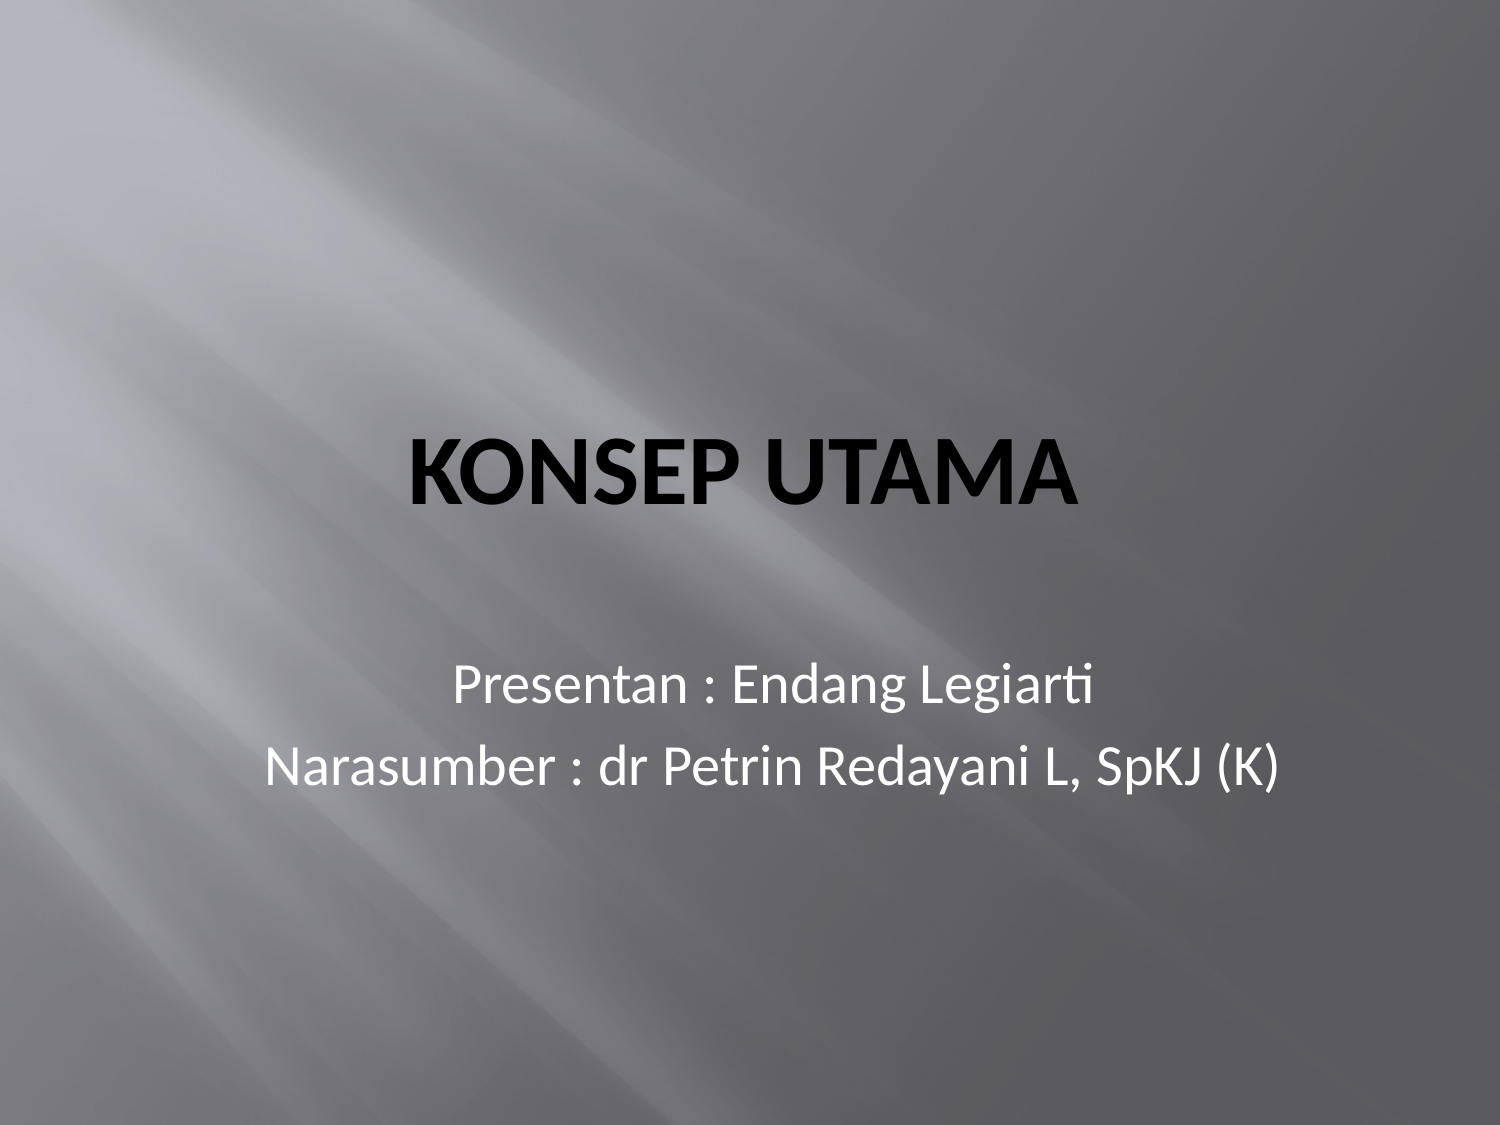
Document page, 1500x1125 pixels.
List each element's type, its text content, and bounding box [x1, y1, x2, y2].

subtitle Presentan : Endang Legiarti Narasumber : dr Petrin Redayani L, SpKJ (K) [147, 637, 1400, 925]
title KONSEP UTAMA [69, 224, 1420, 525]
